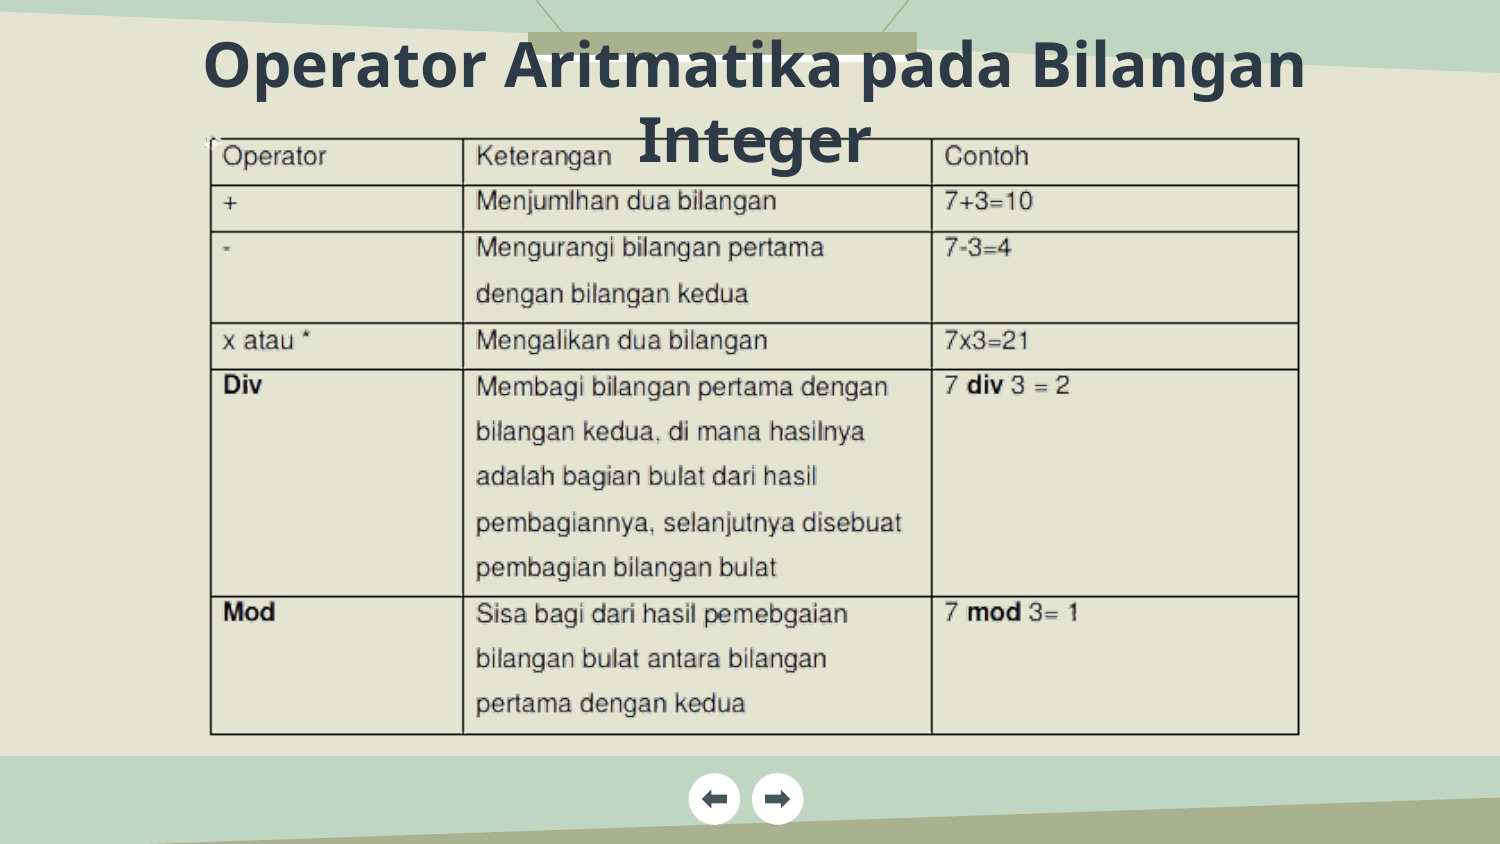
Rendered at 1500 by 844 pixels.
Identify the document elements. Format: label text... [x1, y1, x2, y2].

text_box [701, 789, 727, 809]
text_box [765, 789, 791, 809]
text_box Operator Aritmatika pada Bilangan Integer [123, 66, 1388, 134]
picture [204, 132, 1307, 742]
text_box [688, 773, 741, 825]
text_box [751, 773, 804, 825]
